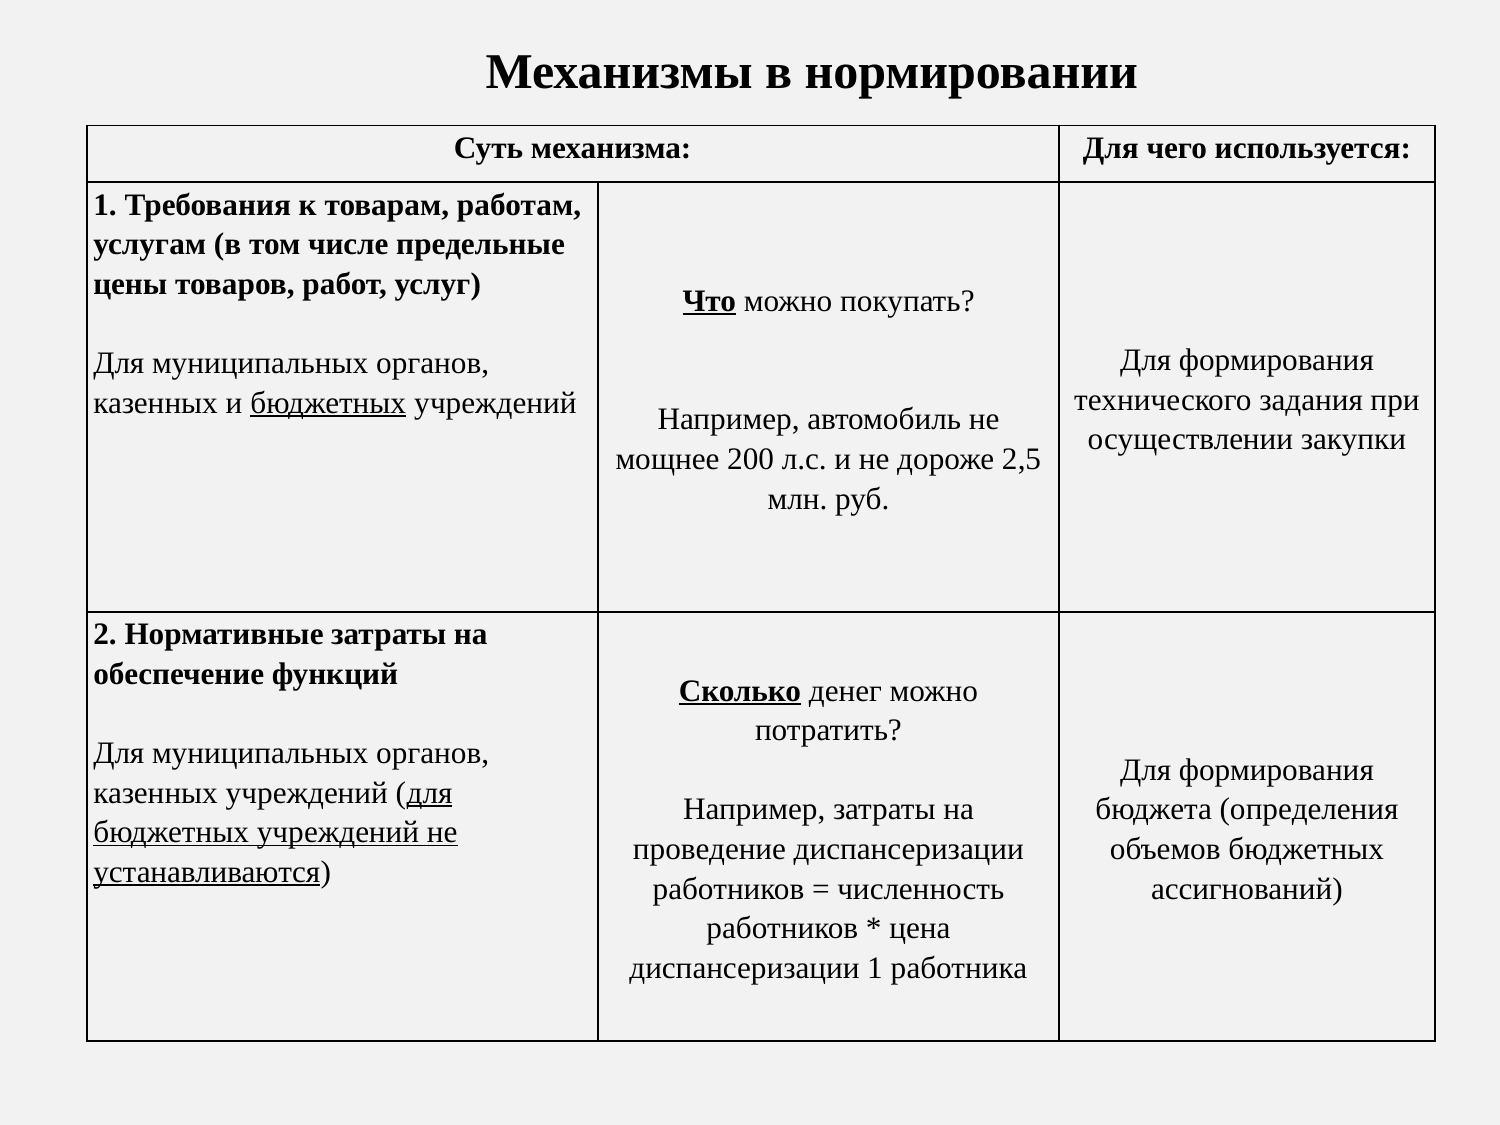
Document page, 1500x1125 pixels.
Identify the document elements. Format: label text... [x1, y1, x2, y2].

table_cell Что можно покупать? Например, автомобиль не мощнее 200 л.с. и не дороже 2,5 млн. руб. [599, 183, 1058, 611]
table_header Суть механизма: [88, 126, 1058, 181]
table_cell Для формирования бюджета (определения объемов бюджетных ассигнований) [1060, 613, 1434, 1040]
text_box Механизмы в нормировании [470, 30, 1153, 106]
table_header Для чего используется: [1060, 126, 1434, 181]
table_cell Сколько денег можно потратить? Например, затраты на проведение диспансеризации работников = численность работников * цена диспансеризации 1 работника [599, 613, 1058, 1040]
table_cell 2. Нормативные затраты на обеспечение функций Для муниципальных органов, казенных учреждений (для бюджетных учреждений не устанавливаются) [88, 613, 597, 1040]
table_cell 1. Требования к товарам, работам, услугам (в том числе предельные цены товаров, работ, услуг) Для муниципальных органов, казенных и бюджетных учреждений [88, 183, 597, 611]
table_cell Для формирования технического задания при осуществлении закупки [1060, 183, 1434, 611]
